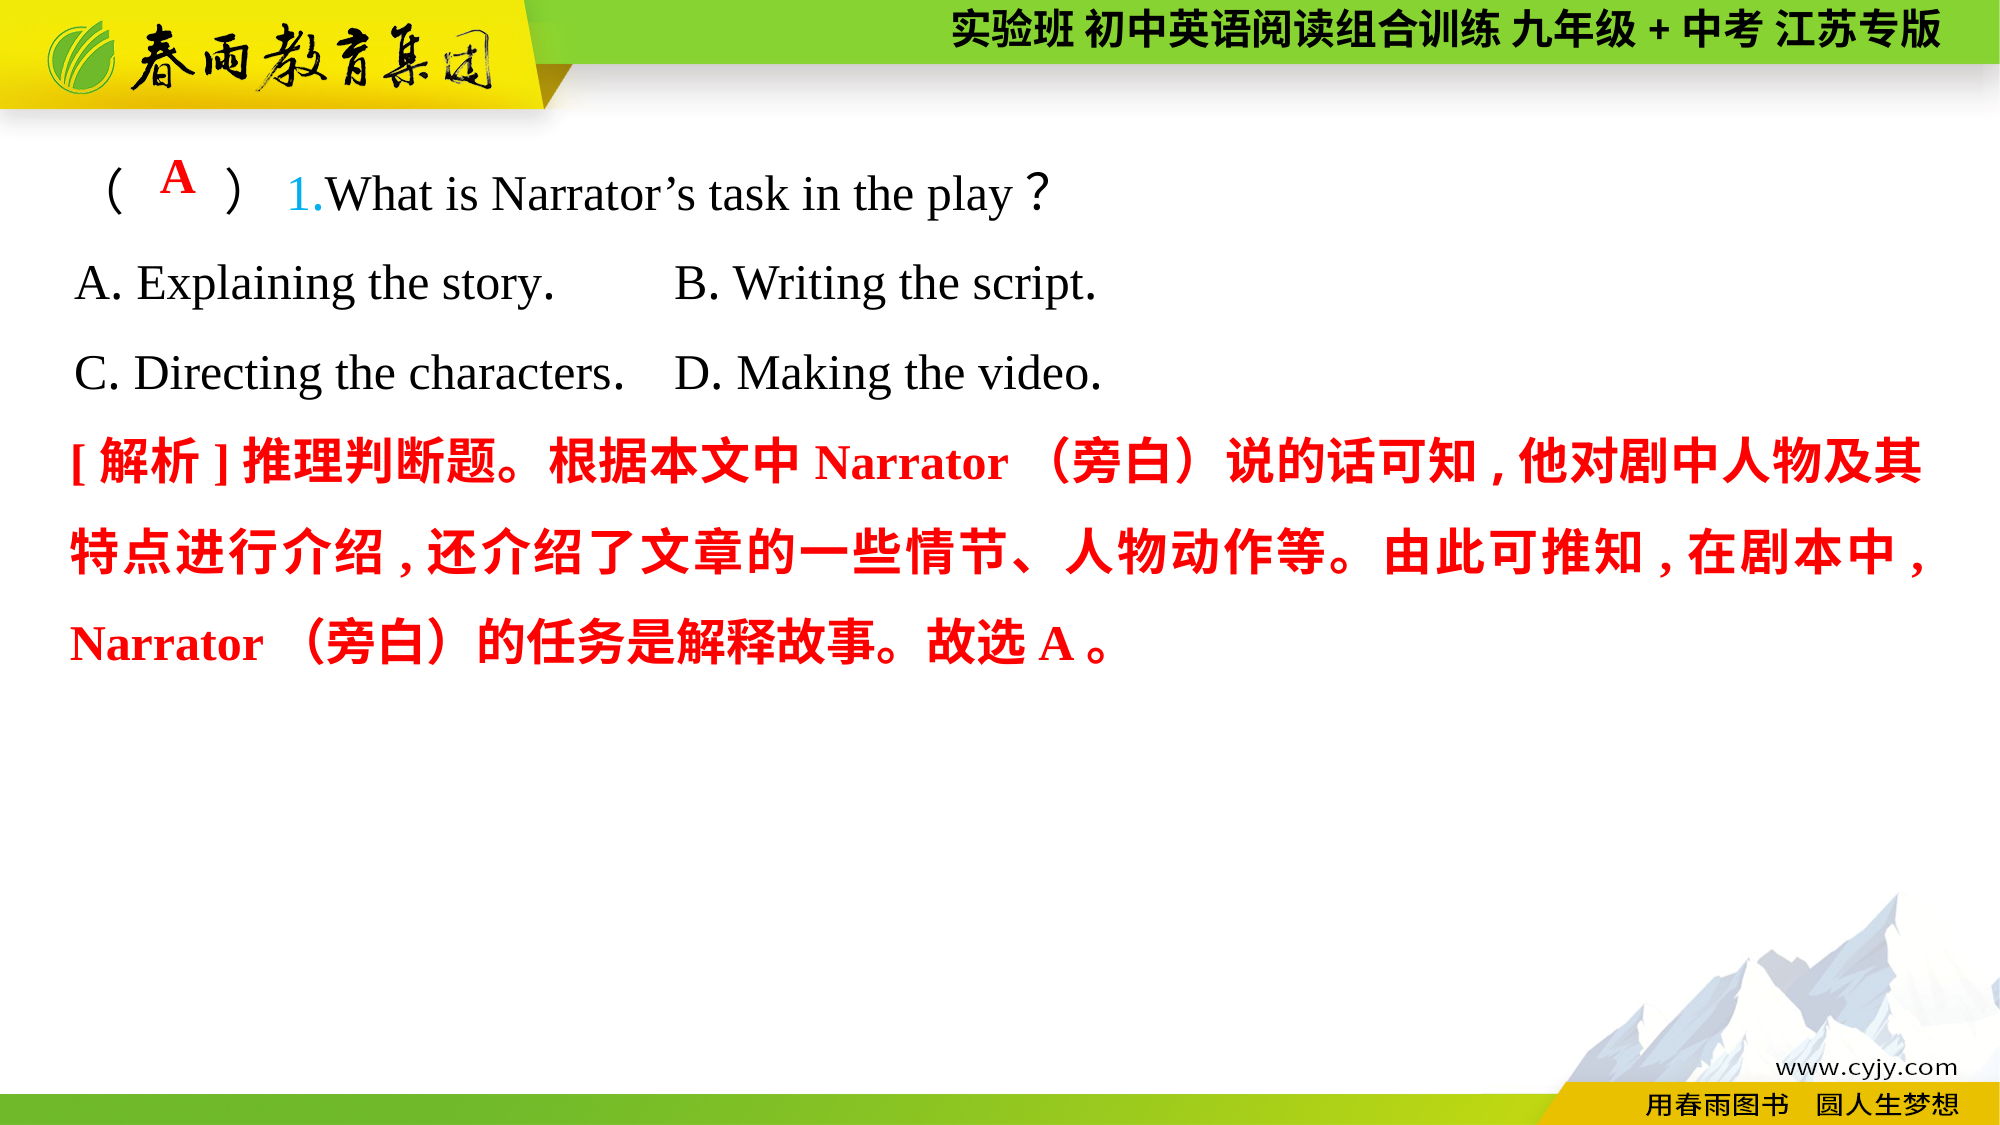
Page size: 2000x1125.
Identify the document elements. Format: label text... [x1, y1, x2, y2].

text_box [解析]推理判断题。根据本文中Narrator（旁白）说的话可知,他对剧中人物及其特点进行介绍,还介绍了文章的一些情节、人物动作等。由此可推知,在剧本中, Narrator（旁白）的任务是解释故事。故选A。 [54, 392, 1939, 678]
list （ ）1.What is Narrator’s task in the play？ A. Explaining the story. B. Writing the script. C. Directing the characters. D. Making the video. [59, 122, 1944, 399]
picture [0, 0, 2000, 1125]
text_box A [145, 136, 212, 211]
